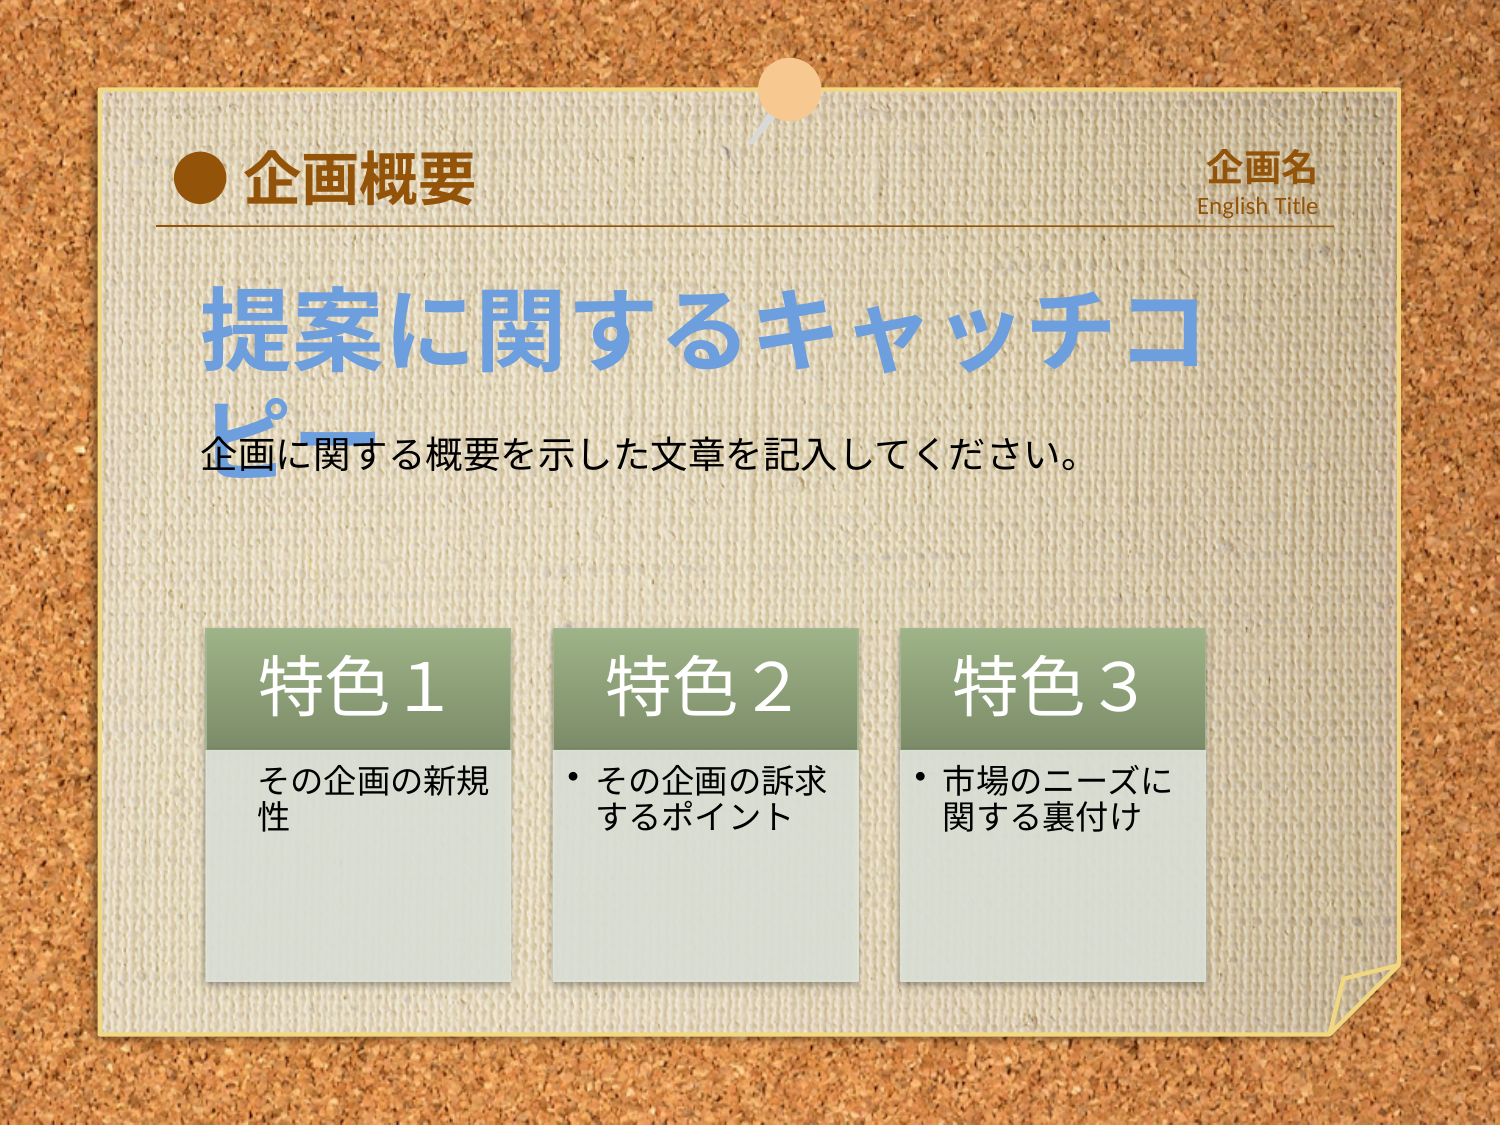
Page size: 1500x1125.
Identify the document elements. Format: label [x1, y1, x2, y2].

text_box [759, 59, 820, 149]
picture [0, 0, 1500, 1125]
text_box [205, 492, 1206, 1117]
